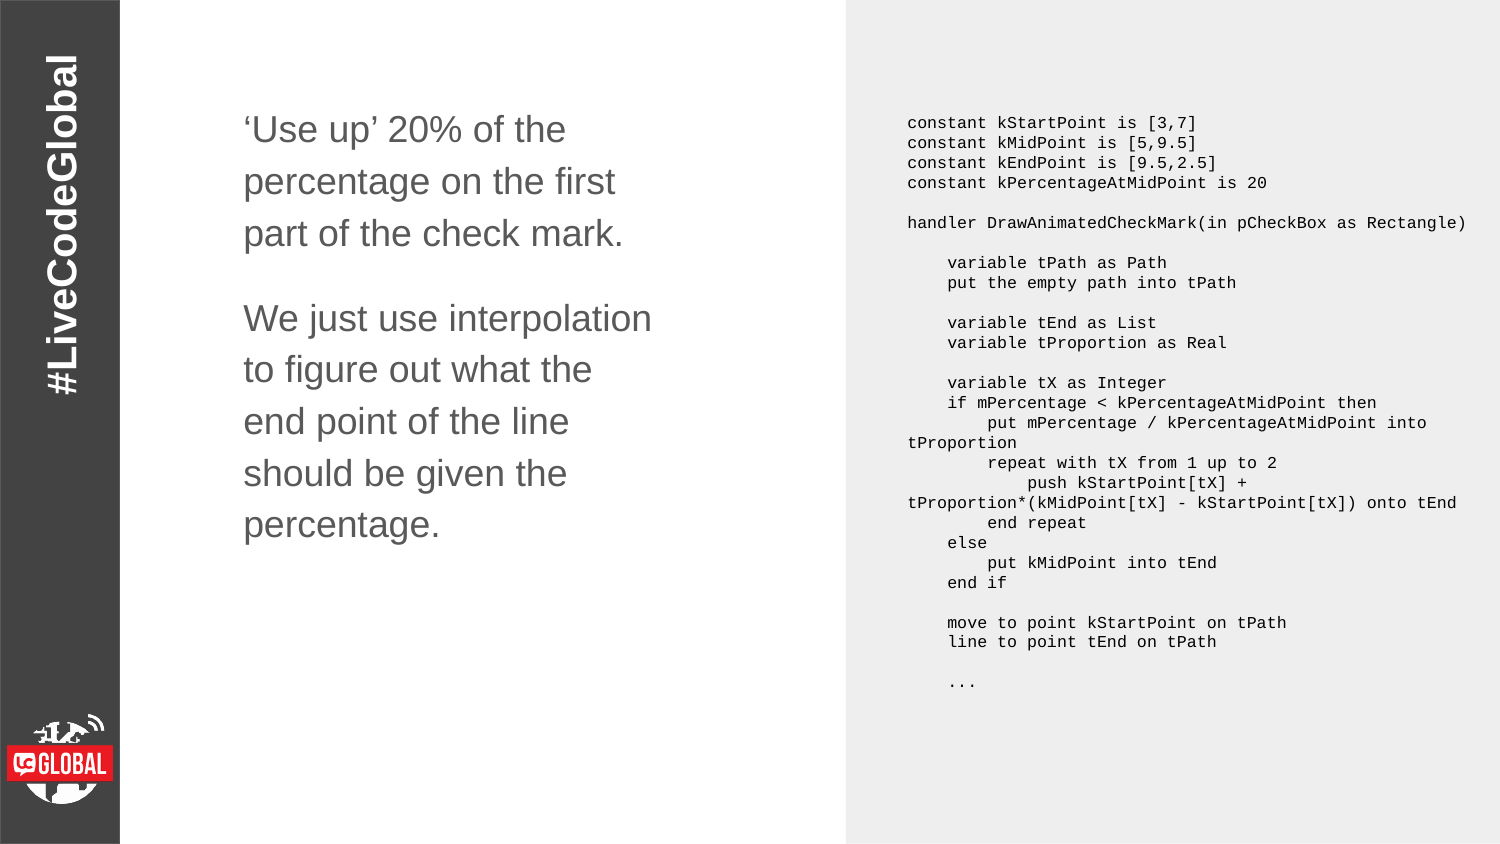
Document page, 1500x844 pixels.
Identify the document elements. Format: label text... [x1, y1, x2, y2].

subtitle ‘Use up’ 20% of the percentage on the first part of the check mark. We just use interpolation to figure out what the end point of the line should be given the percentage. [228, 83, 671, 682]
picture [7, 714, 113, 804]
text_box constant kStartPoint is [3,7] constant kMidPoint is [5,9.5] constant kEndPoint is [9.5,2.5] constant kPercentageAtMidPoint is 20 handler DrawAnimatedCheckMark(in pCheckBox as Rectangle) variable tPath as Path put the empty path into tPath variable tEnd as List variable tProportion as Real variable tX as Integer if mPercentage < kPercentageAtMidPoint then put mPercentage / kPercentageAtMidPoint into tProportion repeat with tX from 1 up to 2 push kStartPoint[tX] + tProportion*(kMidPoint[tX] - kStartPoint[tX]) onto tEnd end repeat else put kMidPoint into tEnd end if move to point kStartPoint on tPath line to point tEnd on tPath ... [892, 97, 1500, 844]
